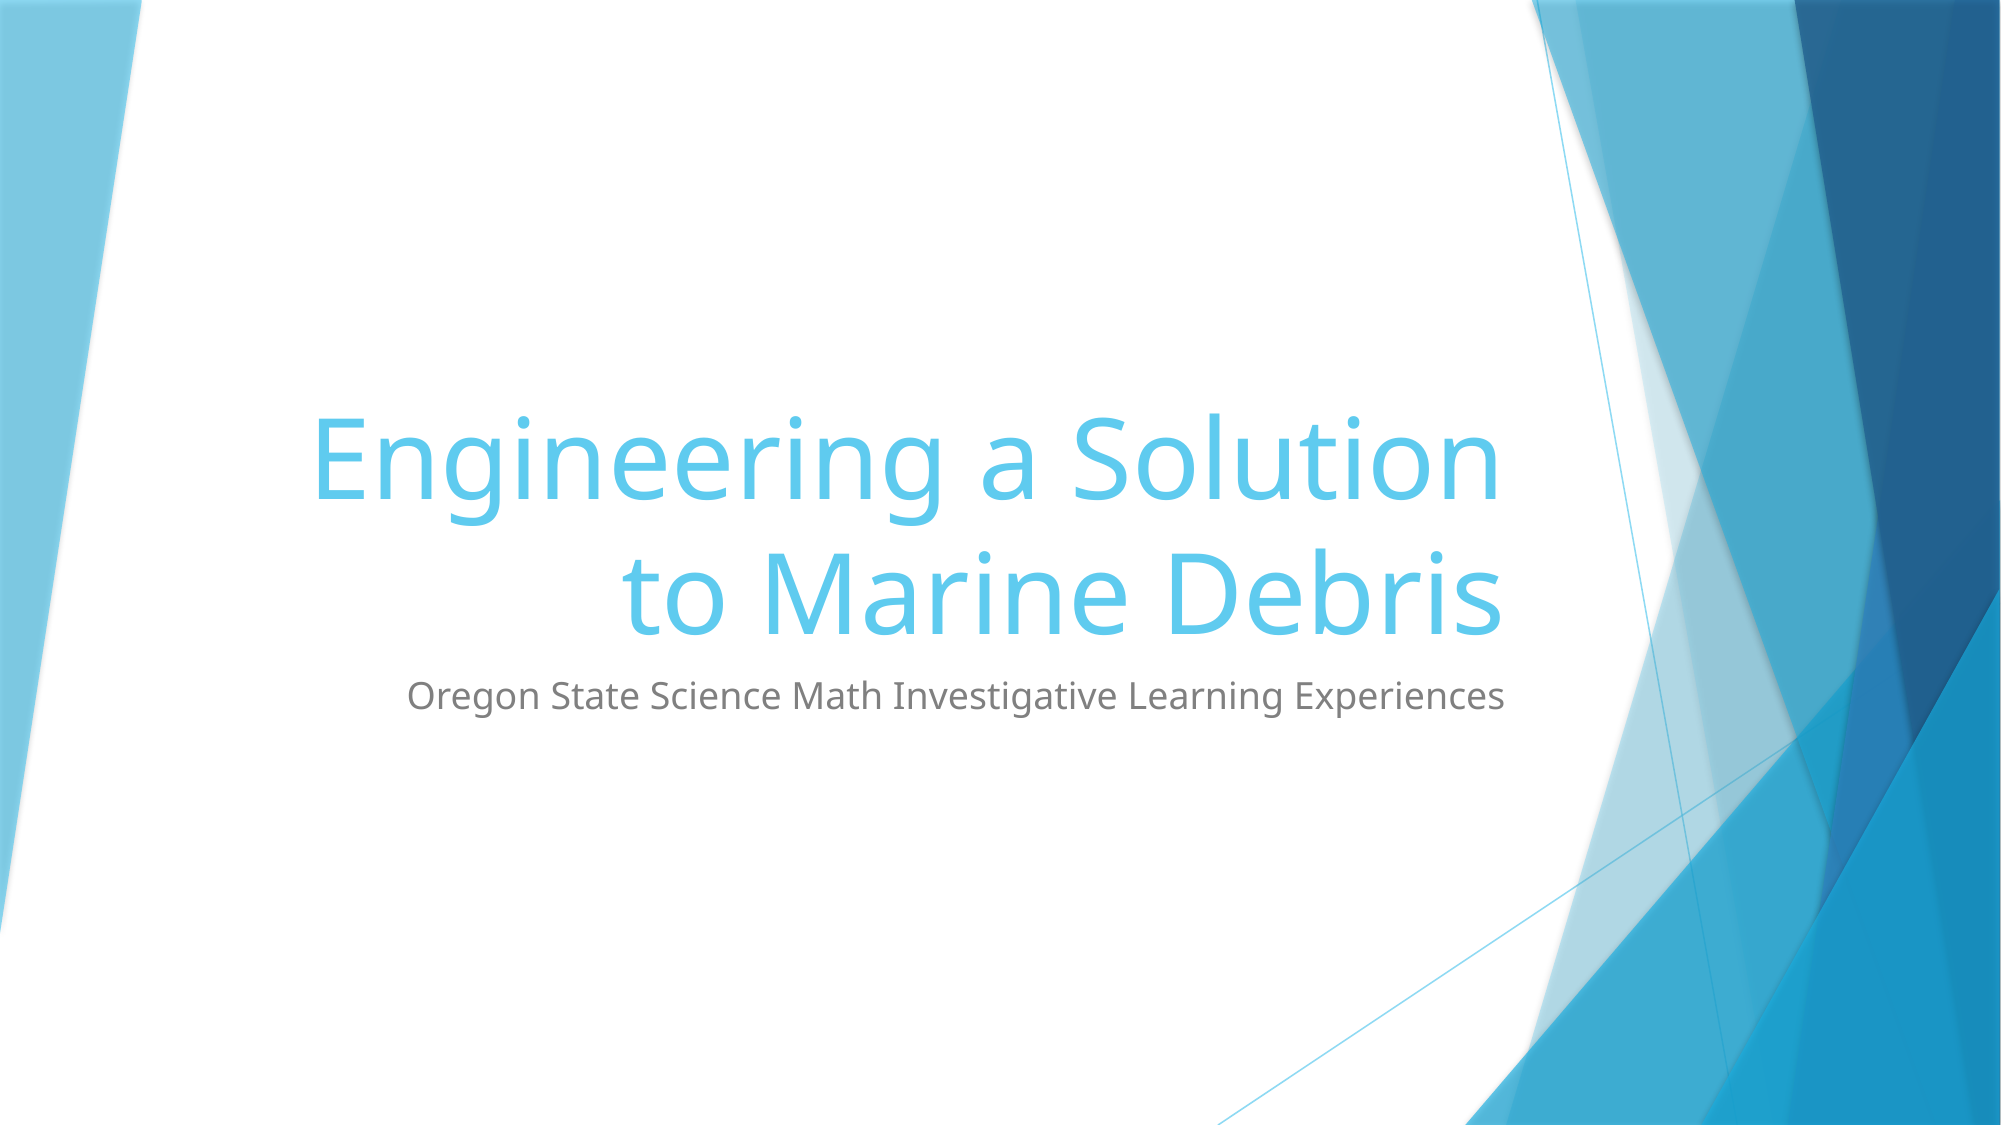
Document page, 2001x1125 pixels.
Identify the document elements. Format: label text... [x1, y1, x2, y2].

title Engineering a Solution to Marine Debris [247, 394, 1522, 664]
subtitle Oregon State Science Math Investigative Learning Experiences [247, 664, 1522, 845]
